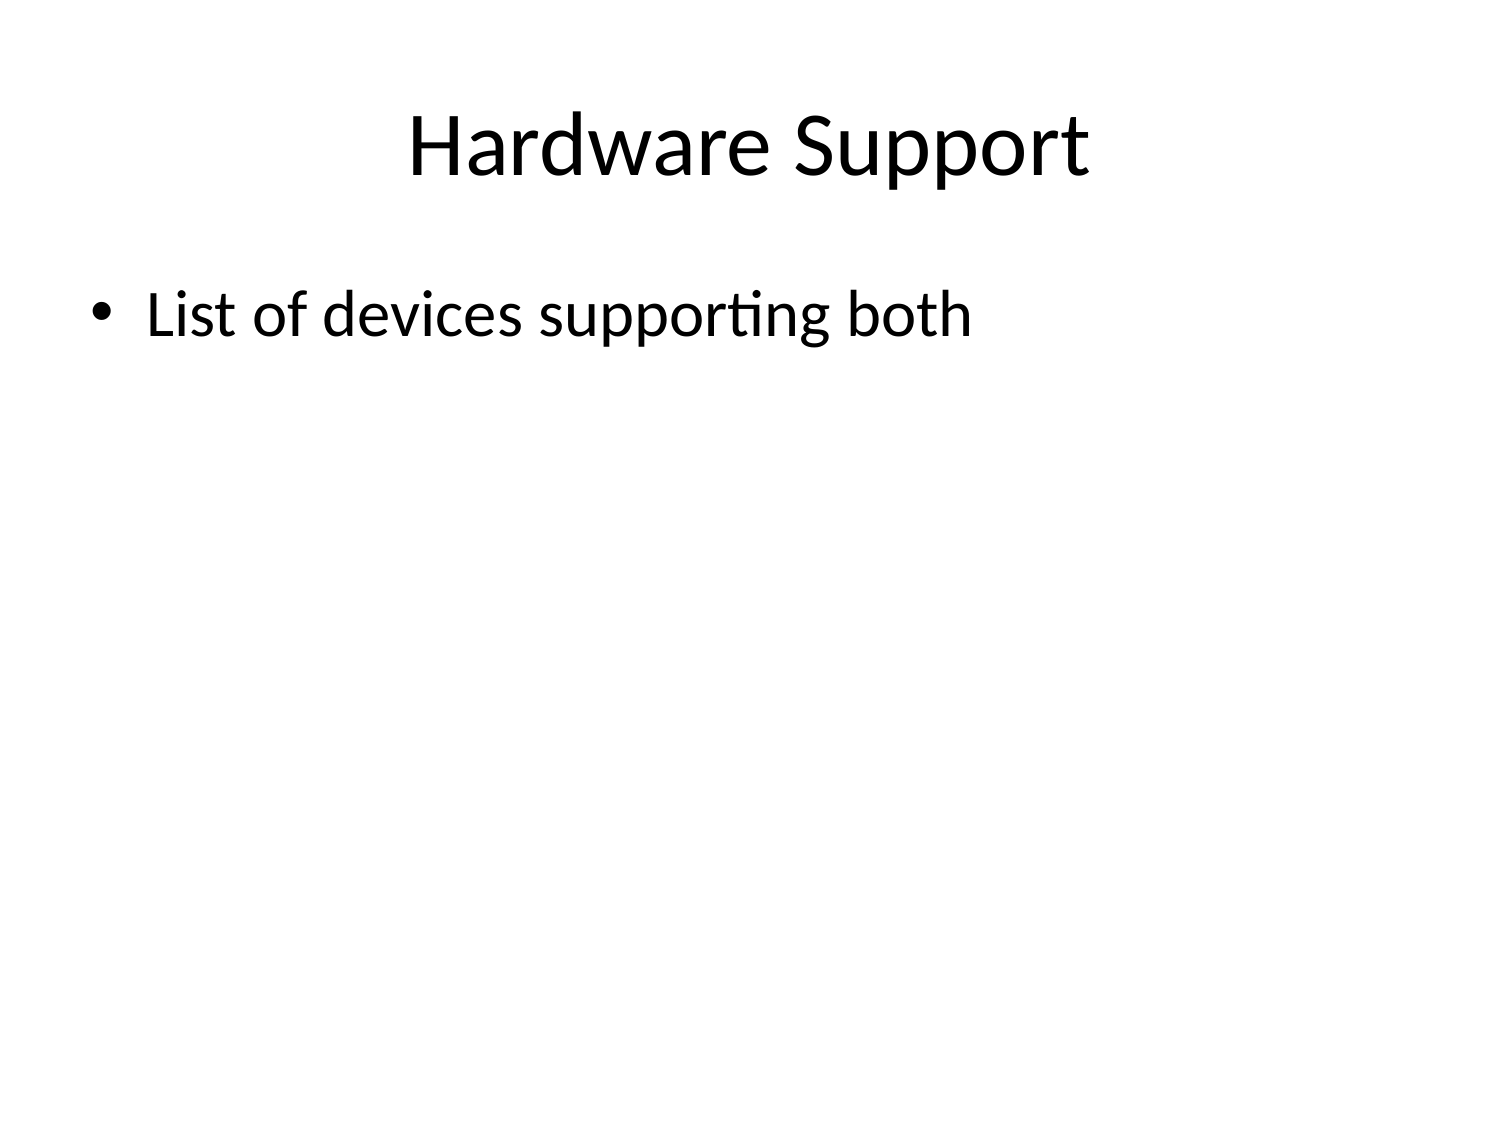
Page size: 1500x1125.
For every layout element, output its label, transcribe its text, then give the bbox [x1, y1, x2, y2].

list List of devices supporting both [75, 262, 1425, 1005]
title Hardware Support [75, 45, 1425, 233]
